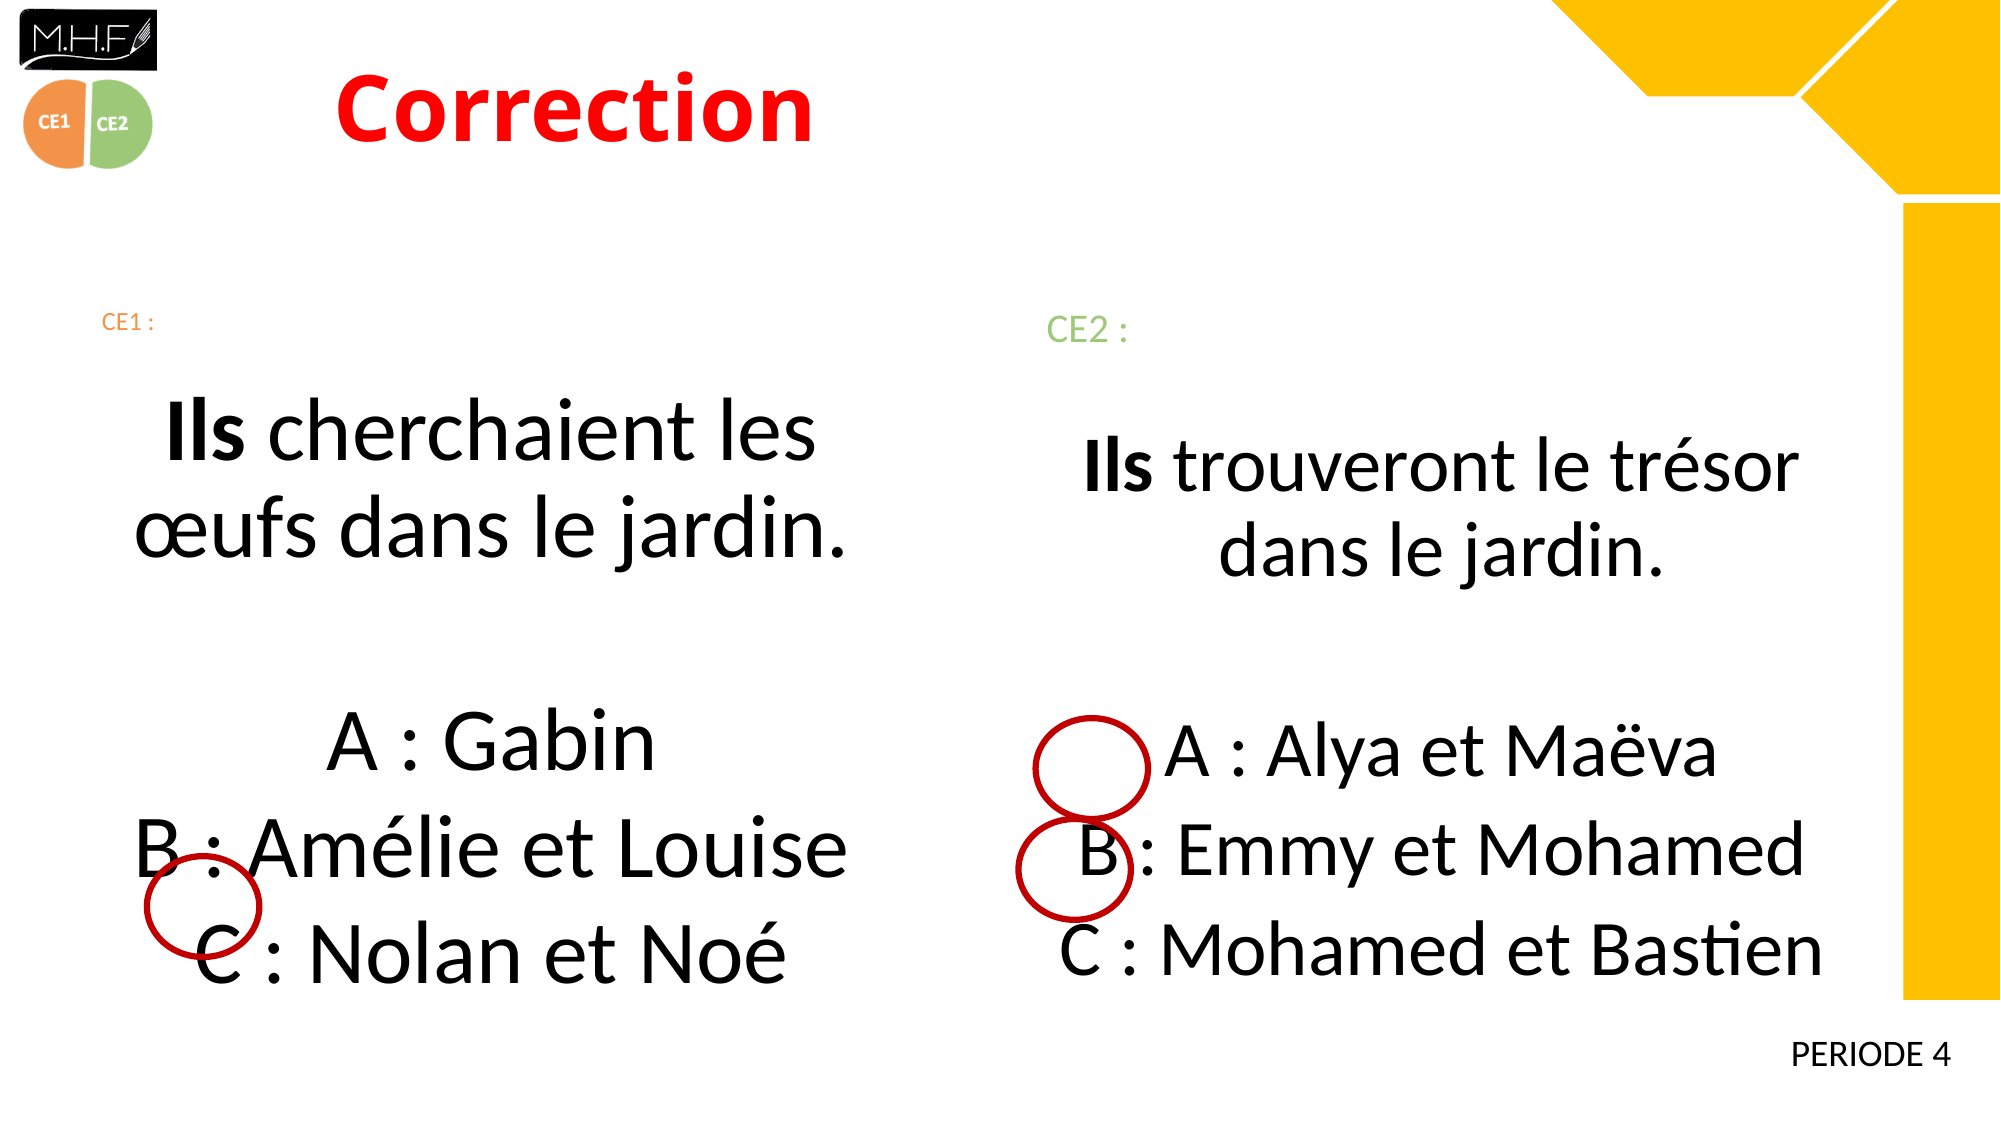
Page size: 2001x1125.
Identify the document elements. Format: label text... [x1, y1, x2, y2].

text_box PERIODE 4 [1362, 1021, 1967, 1125]
text_box [1549, 0, 1892, 98]
text_box [1902, 202, 2000, 1001]
list CE1 : Ils cherchaient les œufs dans le jardin. A : Gabin B : Amélie et Louise C : Nolan et Noé [86, 300, 897, 1015]
text_box [1017, 817, 1132, 921]
text_box CE2 : Ils trouveront le trésor dans le jardin. A : Alya et Maëva B : Emmy et Mohamed C : Mohamed et Bastien [1031, 299, 1853, 1014]
text_box [1799, 0, 2000, 196]
title Correction [318, 3, 1865, 221]
picture [1, 7, 177, 207]
text_box [1034, 717, 1150, 820]
text_box [145, 855, 261, 959]
